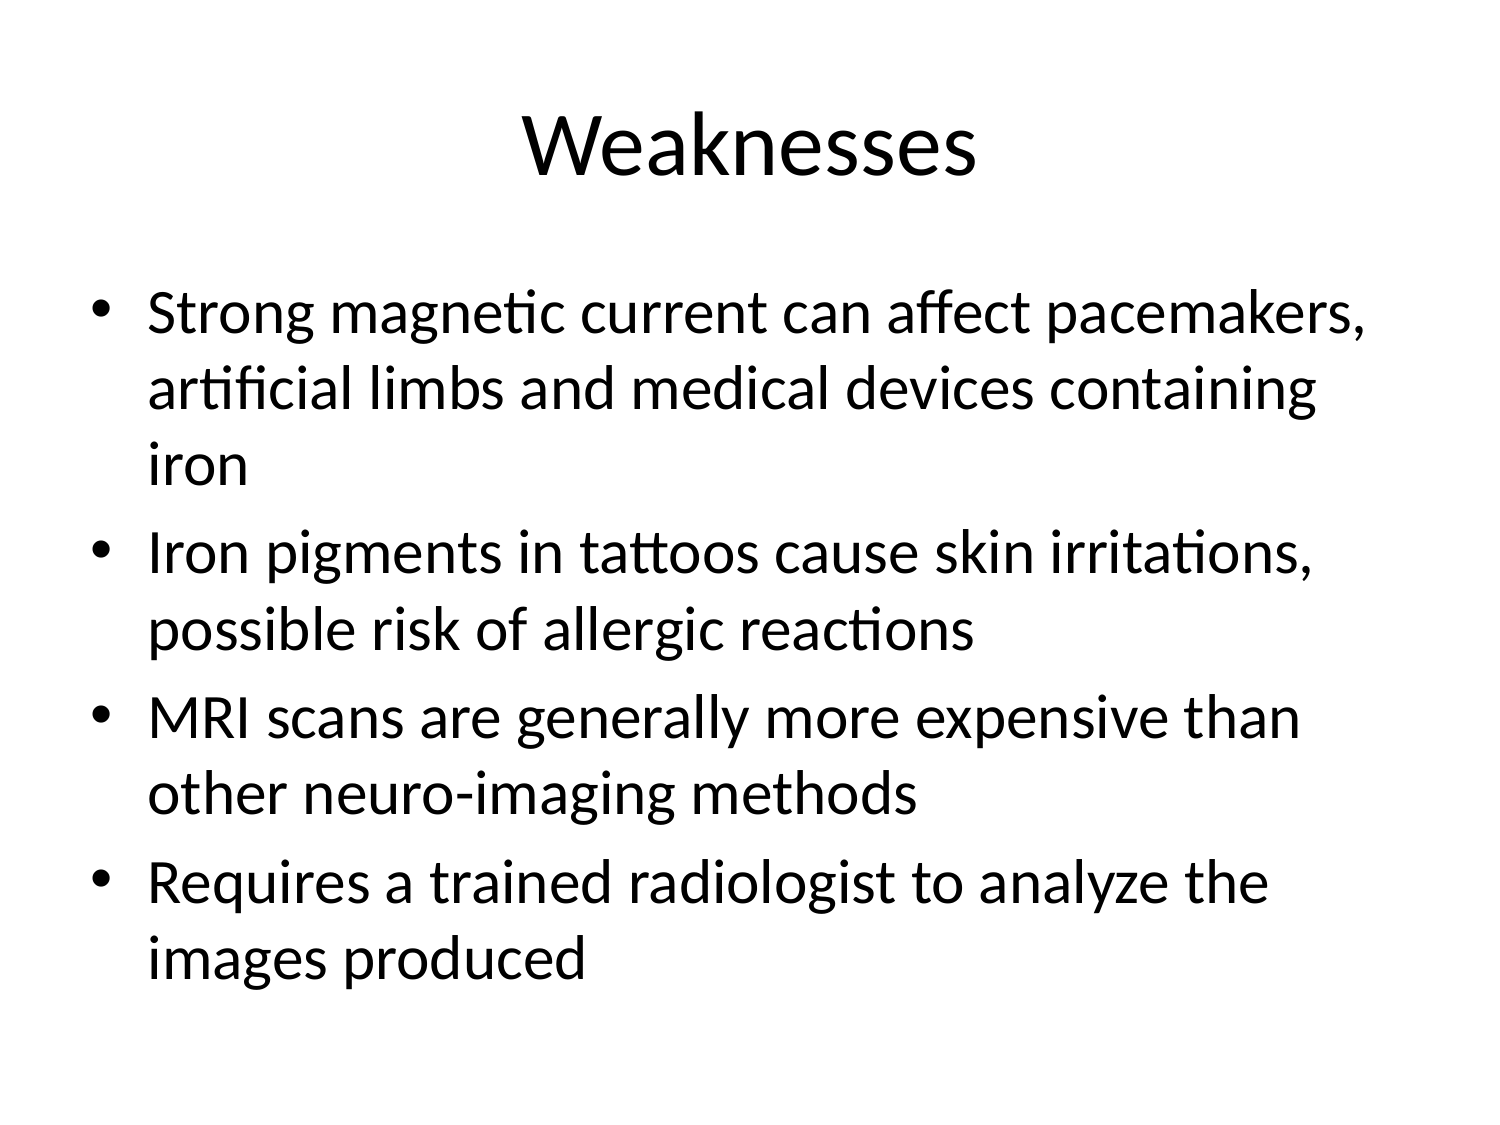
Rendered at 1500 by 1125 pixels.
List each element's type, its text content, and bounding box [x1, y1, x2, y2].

title Weaknesses [75, 45, 1425, 233]
list Strong magnetic current can affect pacemakers, artificial limbs and medical devices containing iron Iron pigments in tattoos cause skin irritations, possible risk of allergic reactions MRI scans are generally more expensive than other neuro-imaging methods Requires a trained radiologist to analyze the images produced [75, 262, 1425, 1005]
